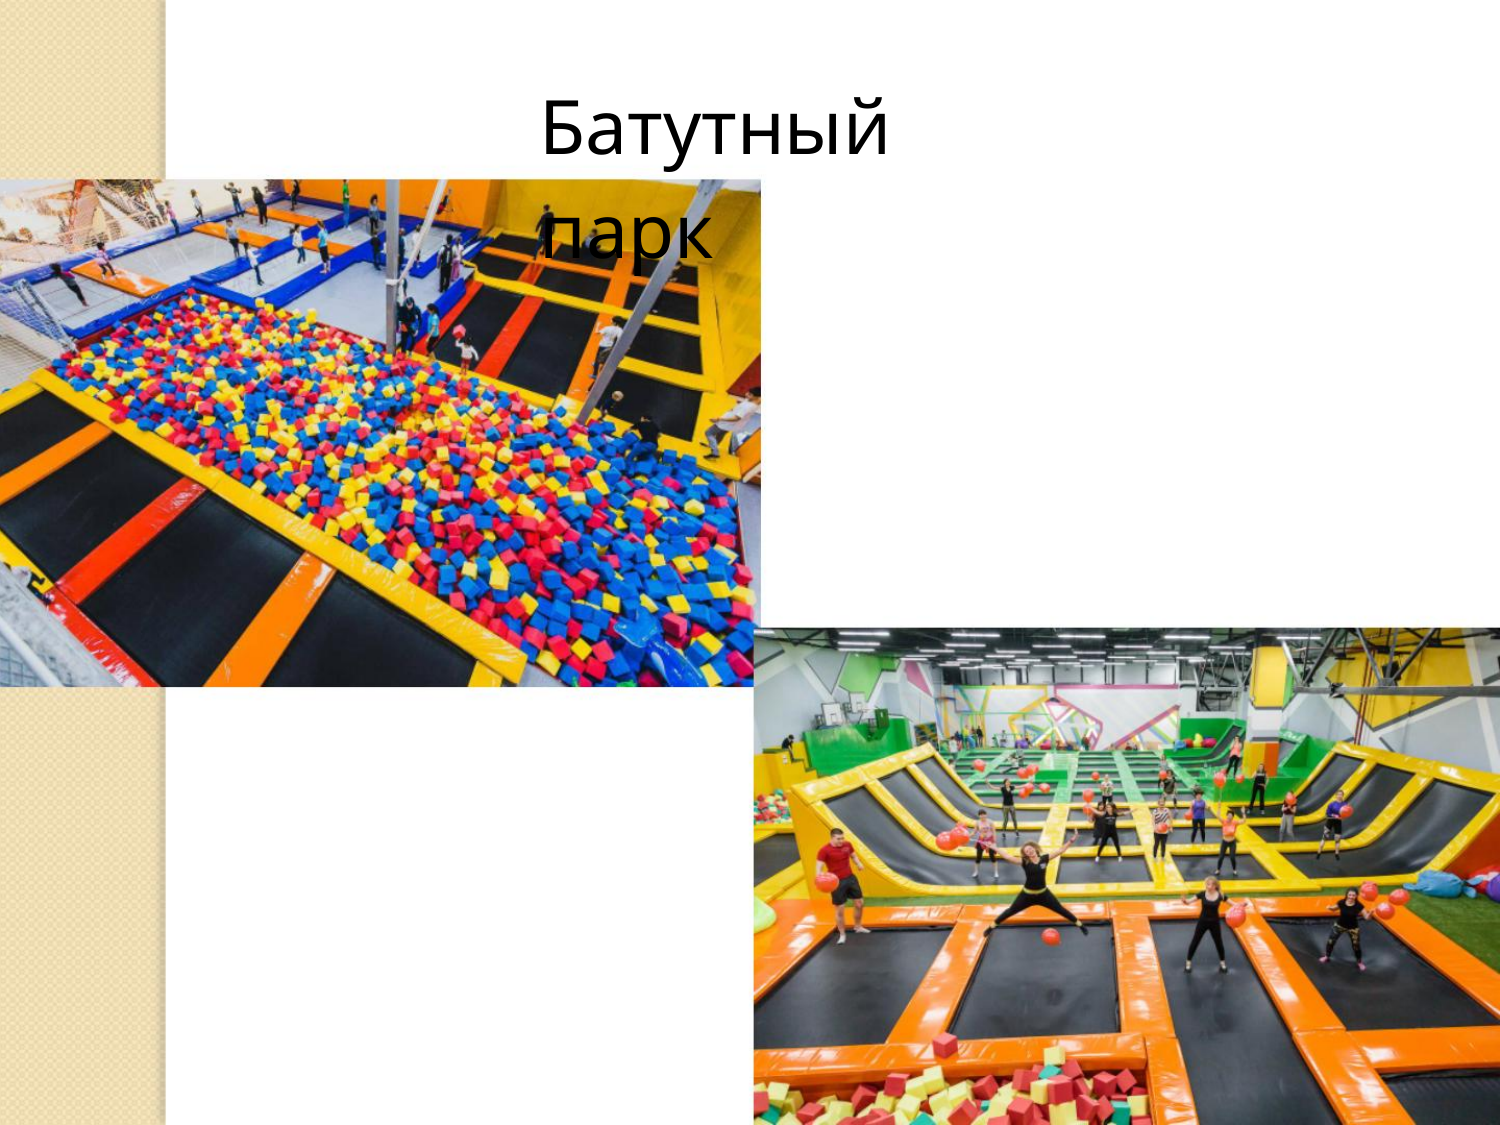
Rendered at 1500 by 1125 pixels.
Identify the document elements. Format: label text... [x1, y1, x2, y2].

text_box [0, 0, 1500, 1125]
text_box Батутный парк [539, 66, 1030, 274]
